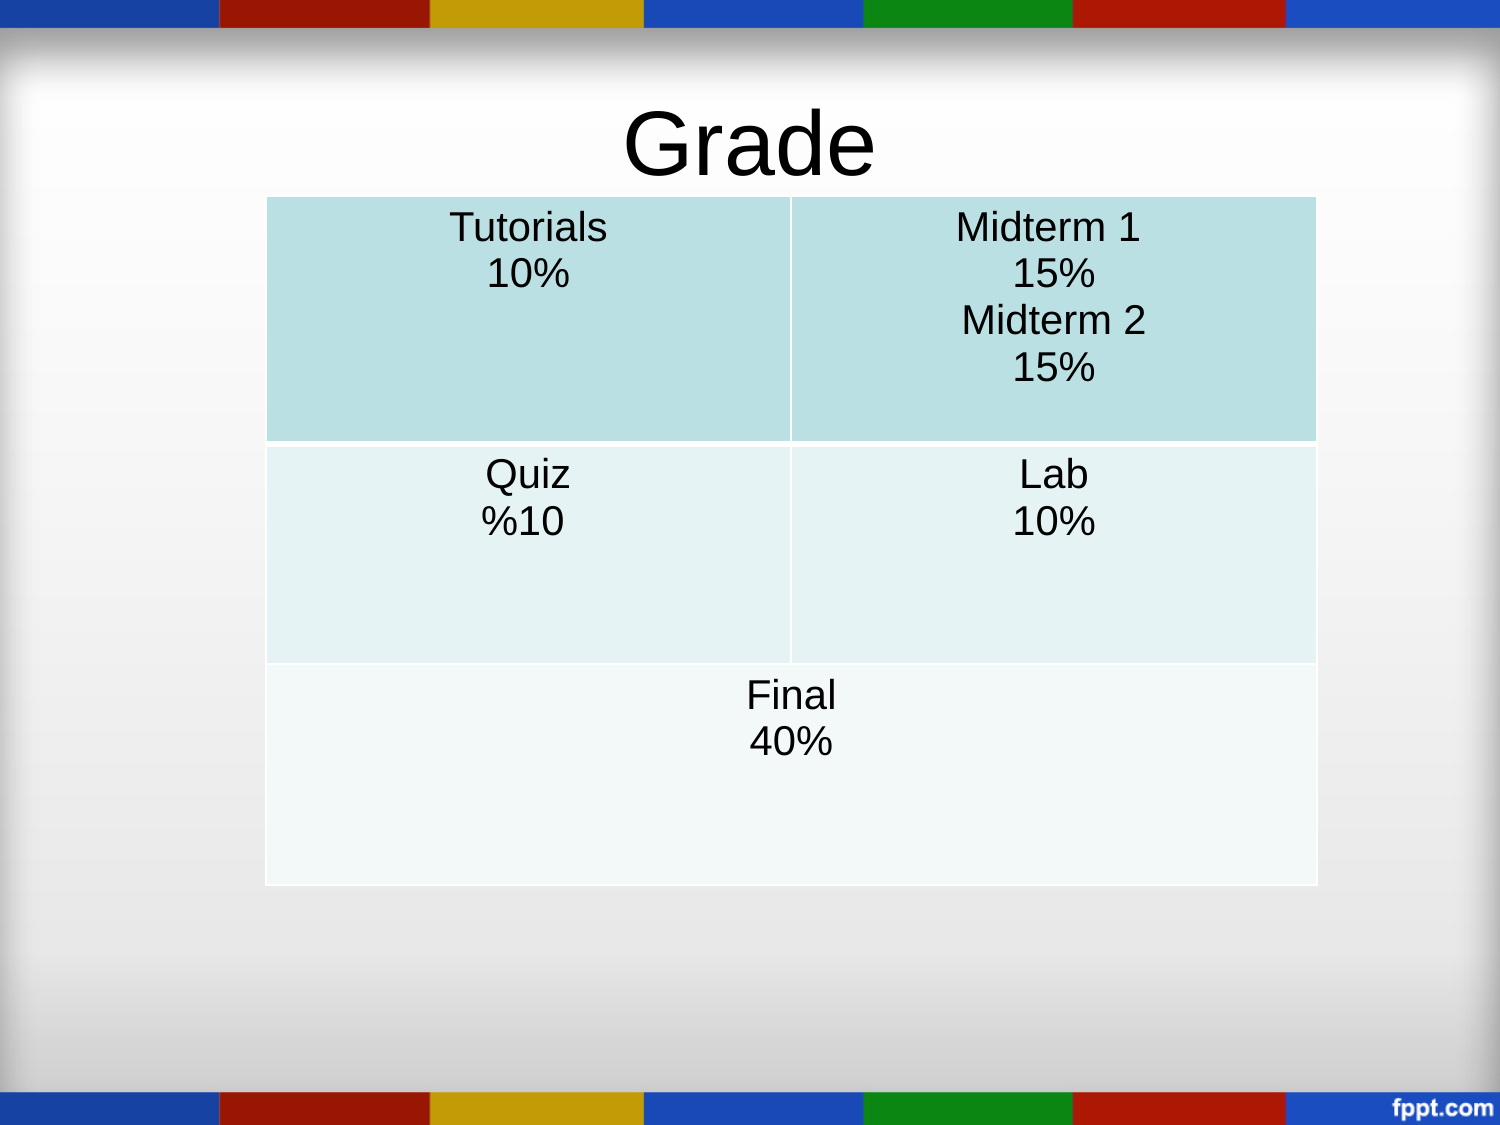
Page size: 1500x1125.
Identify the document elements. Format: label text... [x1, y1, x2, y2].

picture [0, 0, 1500, 1125]
table_header Tutorials 10% [267, 197, 790, 441]
table_header Midterm 1 15% Midterm 2 15% [792, 197, 1316, 441]
table_cell Lab 10% [792, 447, 1316, 663]
title Grade [74, 44, 1426, 233]
table_cell Quiz %10 [267, 447, 790, 663]
table_cell Final 40% [267, 665, 1316, 884]
